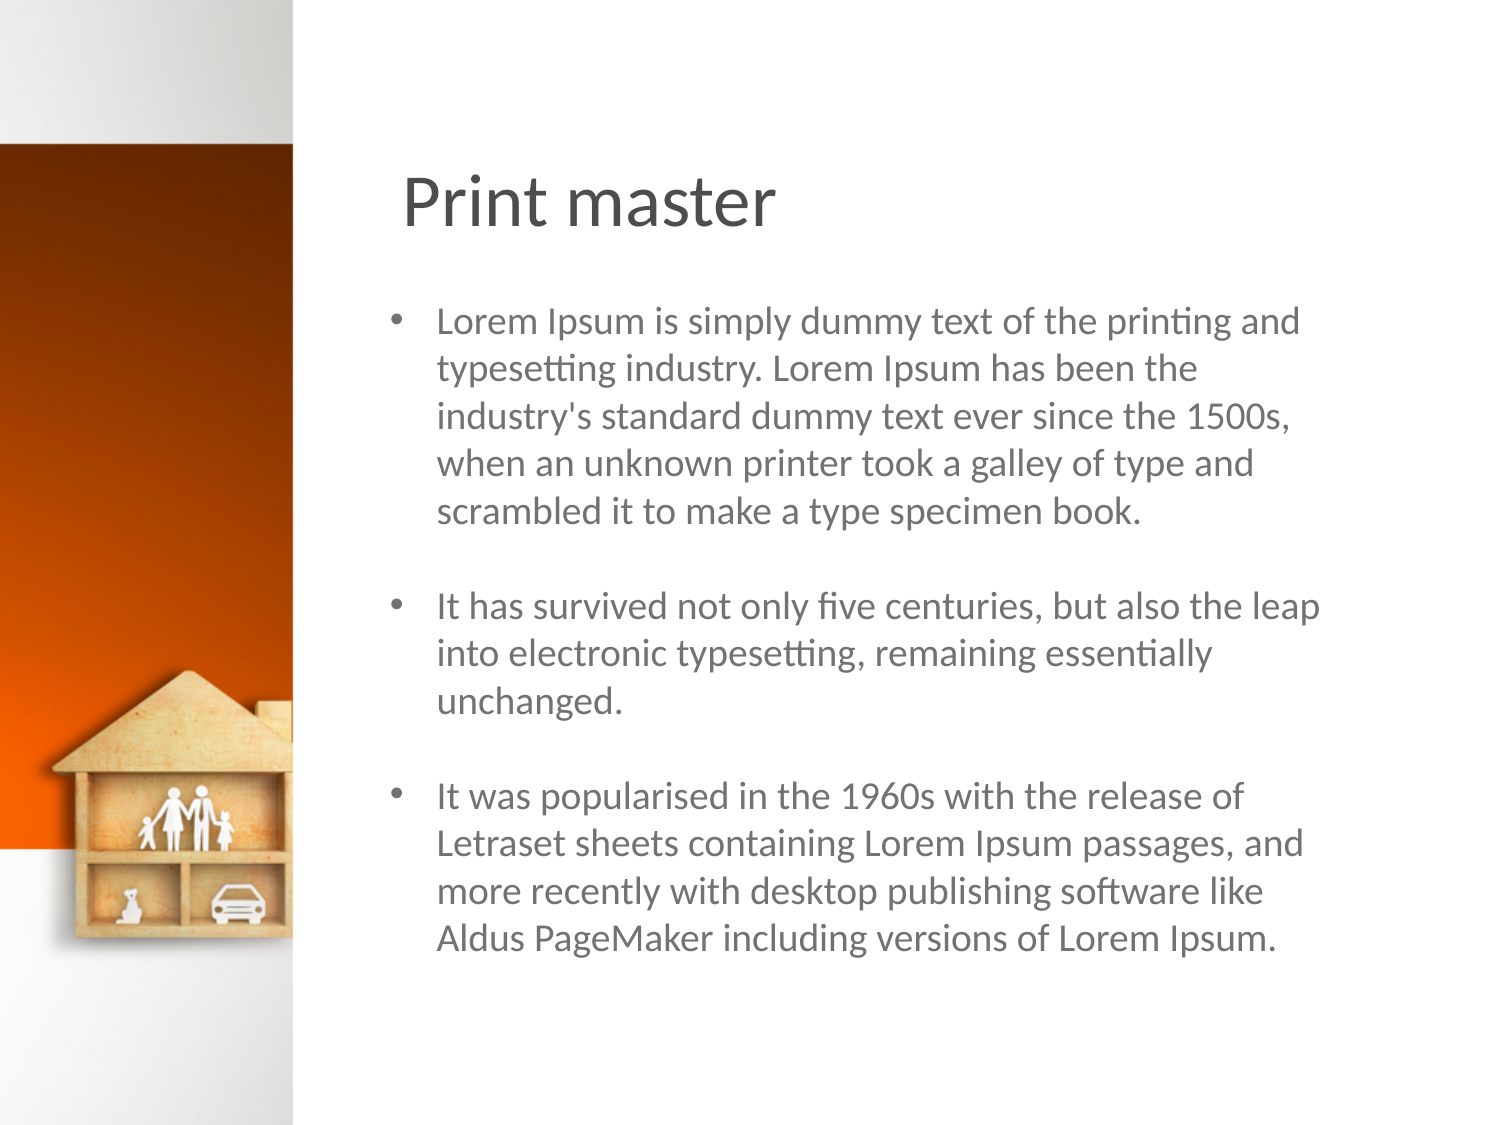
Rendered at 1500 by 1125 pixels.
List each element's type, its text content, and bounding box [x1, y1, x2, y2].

picture [0, 0, 1500, 1125]
title Print master [387, 137, 1463, 255]
text_box Lorem Ipsum is simply dummy text of the printing and typesetting industry. Lorem Ipsum has been the industry's standard dummy text ever since the 1500s, when an unknown printer took a galley of type and scrambled it to make a type specimen book. It has survived not only five centuries, but also the leap into electronic typesetting, remaining essentially unchanged. It was popularised in the 1960s with the release of Letraset sheets containing Lorem Ipsum passages, and more recently with desktop publishing software like Aldus PageMaker including versions of Lorem Ipsum. [375, 287, 1375, 967]
